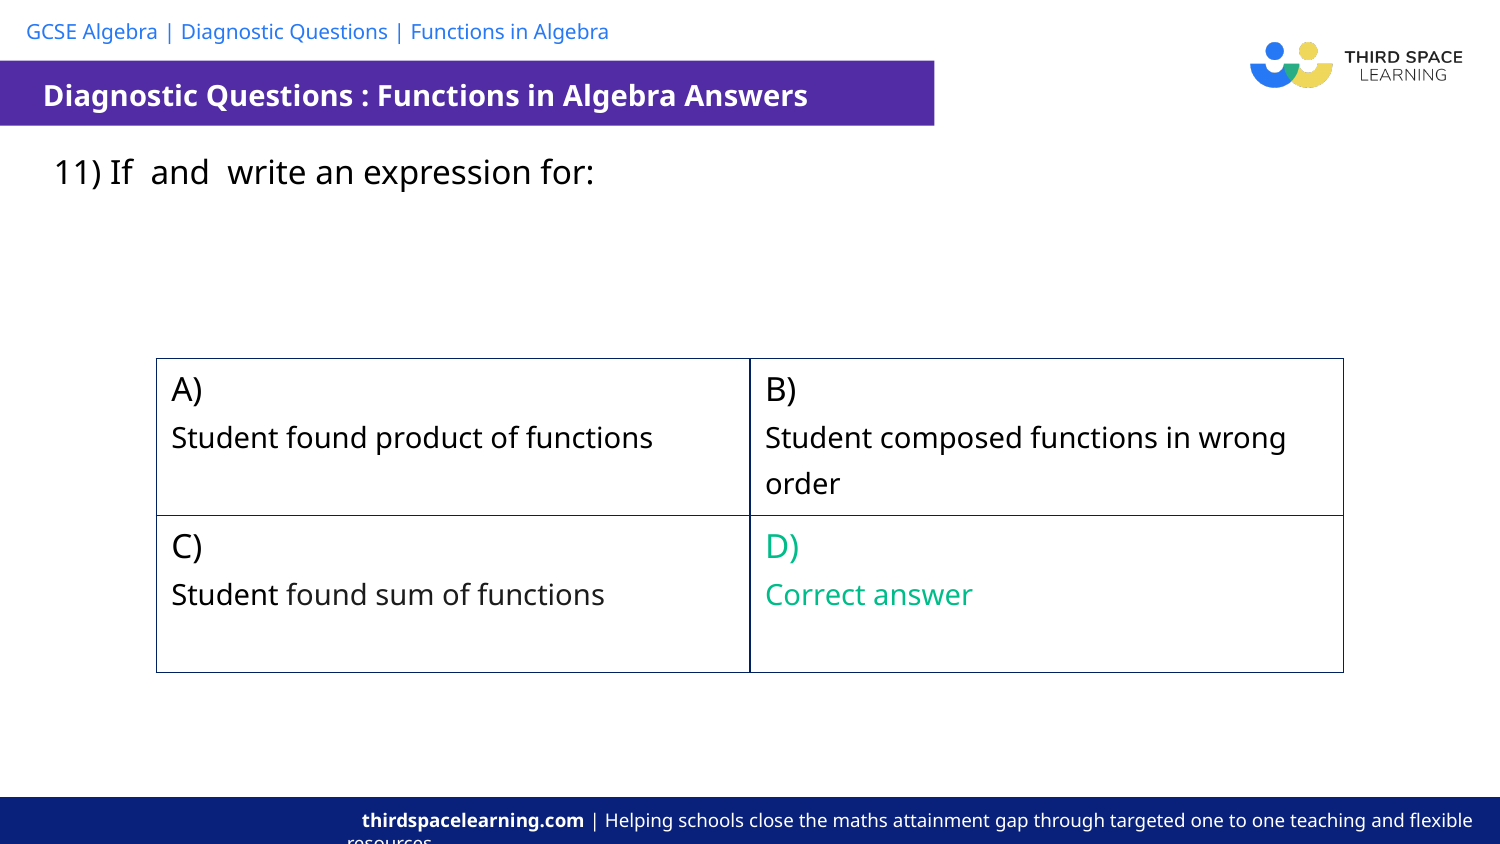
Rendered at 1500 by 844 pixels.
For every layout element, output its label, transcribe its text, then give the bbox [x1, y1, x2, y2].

picture [1250, 33, 1465, 99]
text_box Diagnostic Questions : Functions in Algebra Answers [27, 61, 849, 127]
